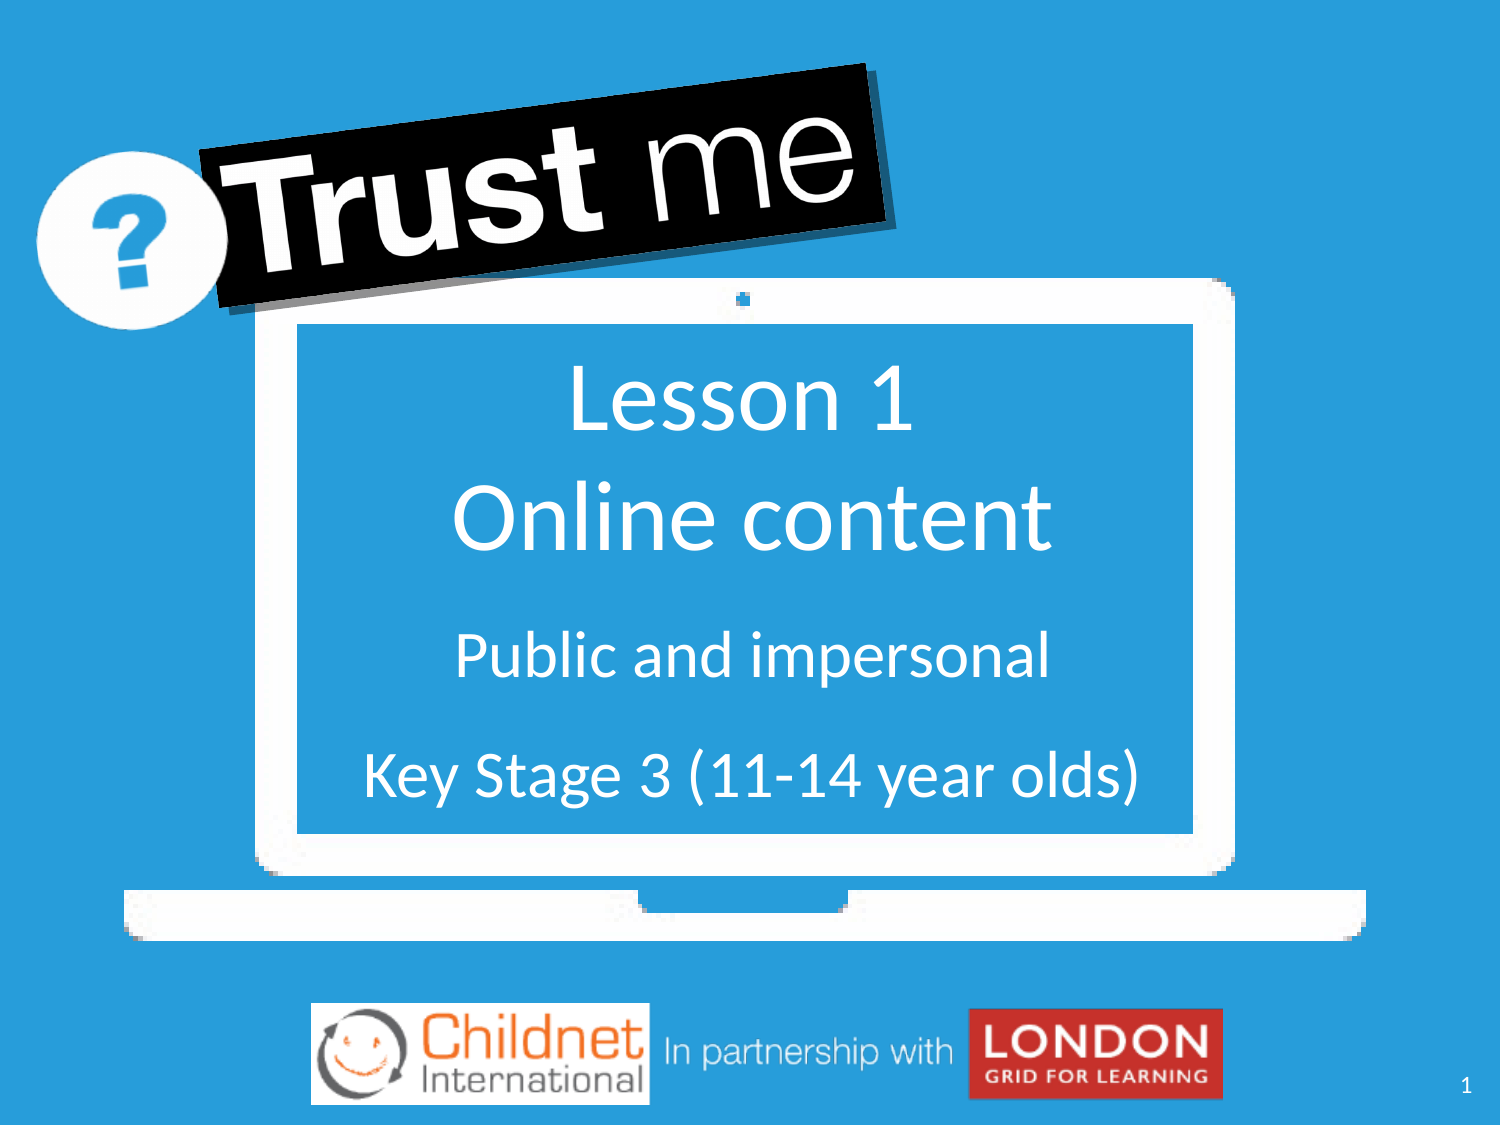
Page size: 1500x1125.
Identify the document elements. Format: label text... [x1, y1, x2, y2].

picture [3, 163, 1500, 1105]
slide_number 1 [1149, 1054, 1488, 1114]
picture [554, 63, 870, 104]
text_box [36, 104, 889, 330]
